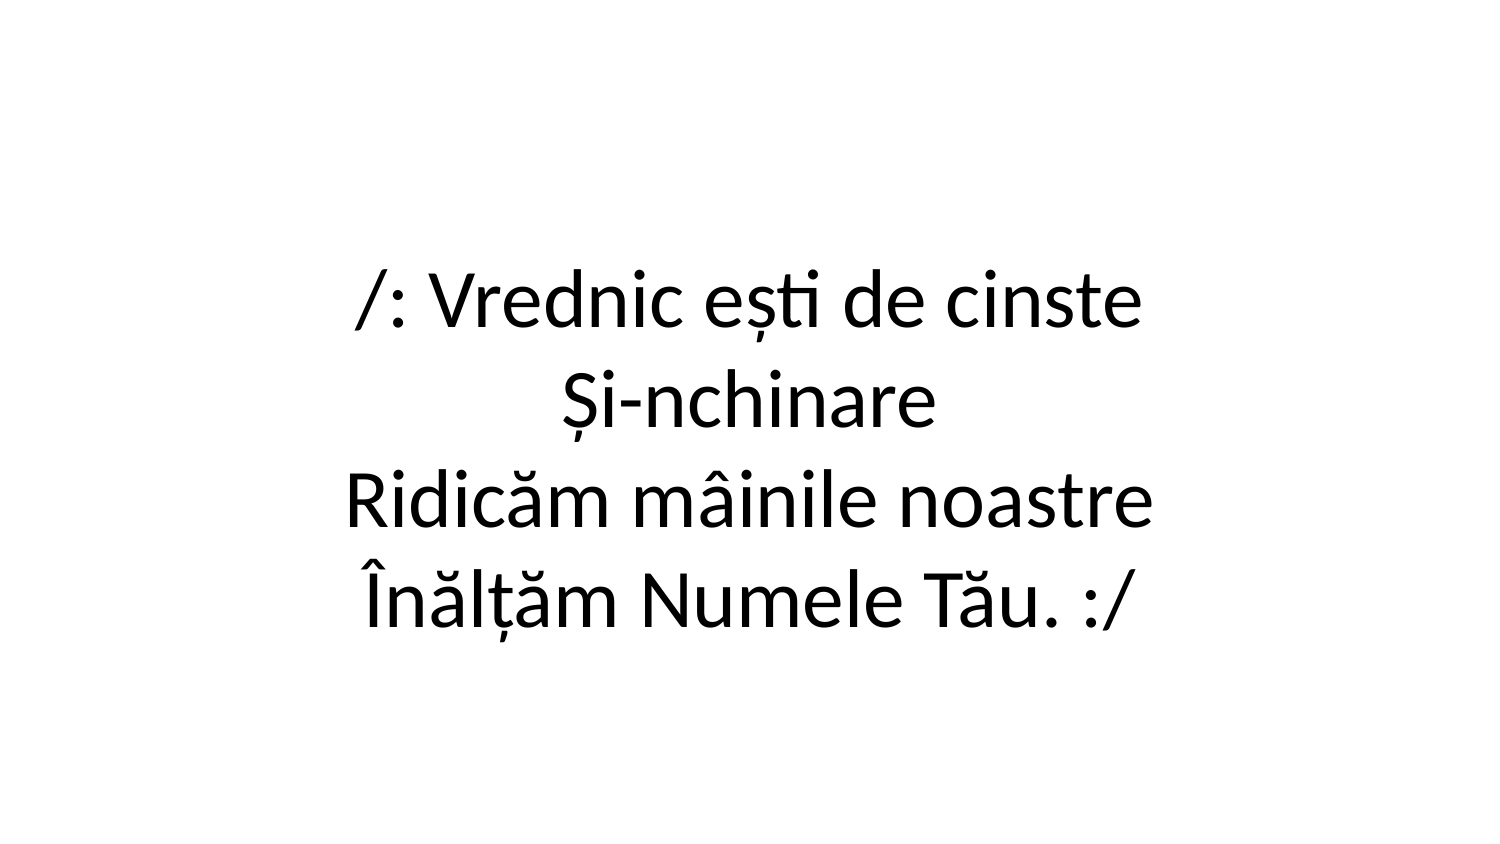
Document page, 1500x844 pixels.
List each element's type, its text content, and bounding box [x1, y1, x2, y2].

text_box /: Vrednic ești de cinste Și-nchinare Ridicăm mâinile noastre Înălțăm Numele Tău. :/ [329, 192, 1171, 652]
